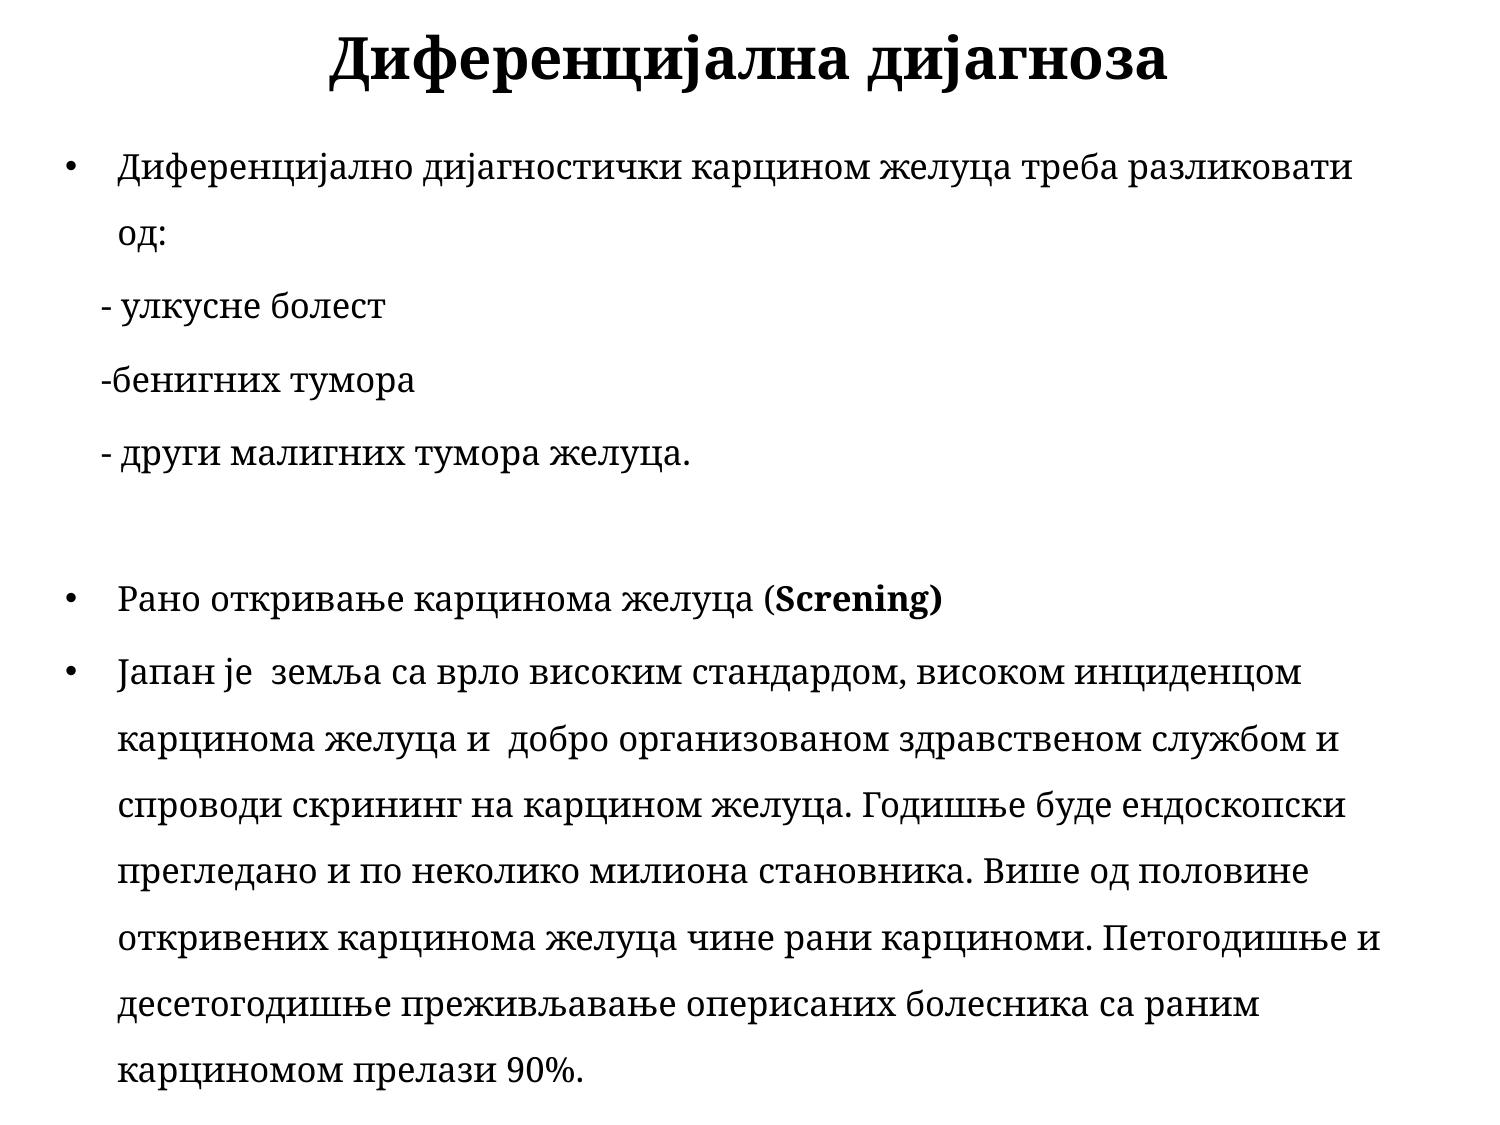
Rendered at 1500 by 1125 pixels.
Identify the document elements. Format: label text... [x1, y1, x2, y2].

title Диференцијална дијагноза [75, 0, 1425, 113]
list Диференцијално дијагностички карцином желуца треба разликовати од: - улкусне болест -бенигних тумора - други малигних тумора желуца. Рано откривање карцинома желуца (Screning) Jапан је земља са врло високим стандардом, високом инциденцом карцинома желуца и добро организованом здравственом службом и спроводи скрининг на карцином желуца. Годишње буде ендоскопски прегледано и по неколико милиона становника. Више од половине откривених карцинома желуца чине рани карциноми. Петогодишње и десетогодишње преживљавање оперисаних болесника са раним карциномом прелази 90%. [50, 112, 1400, 1100]
